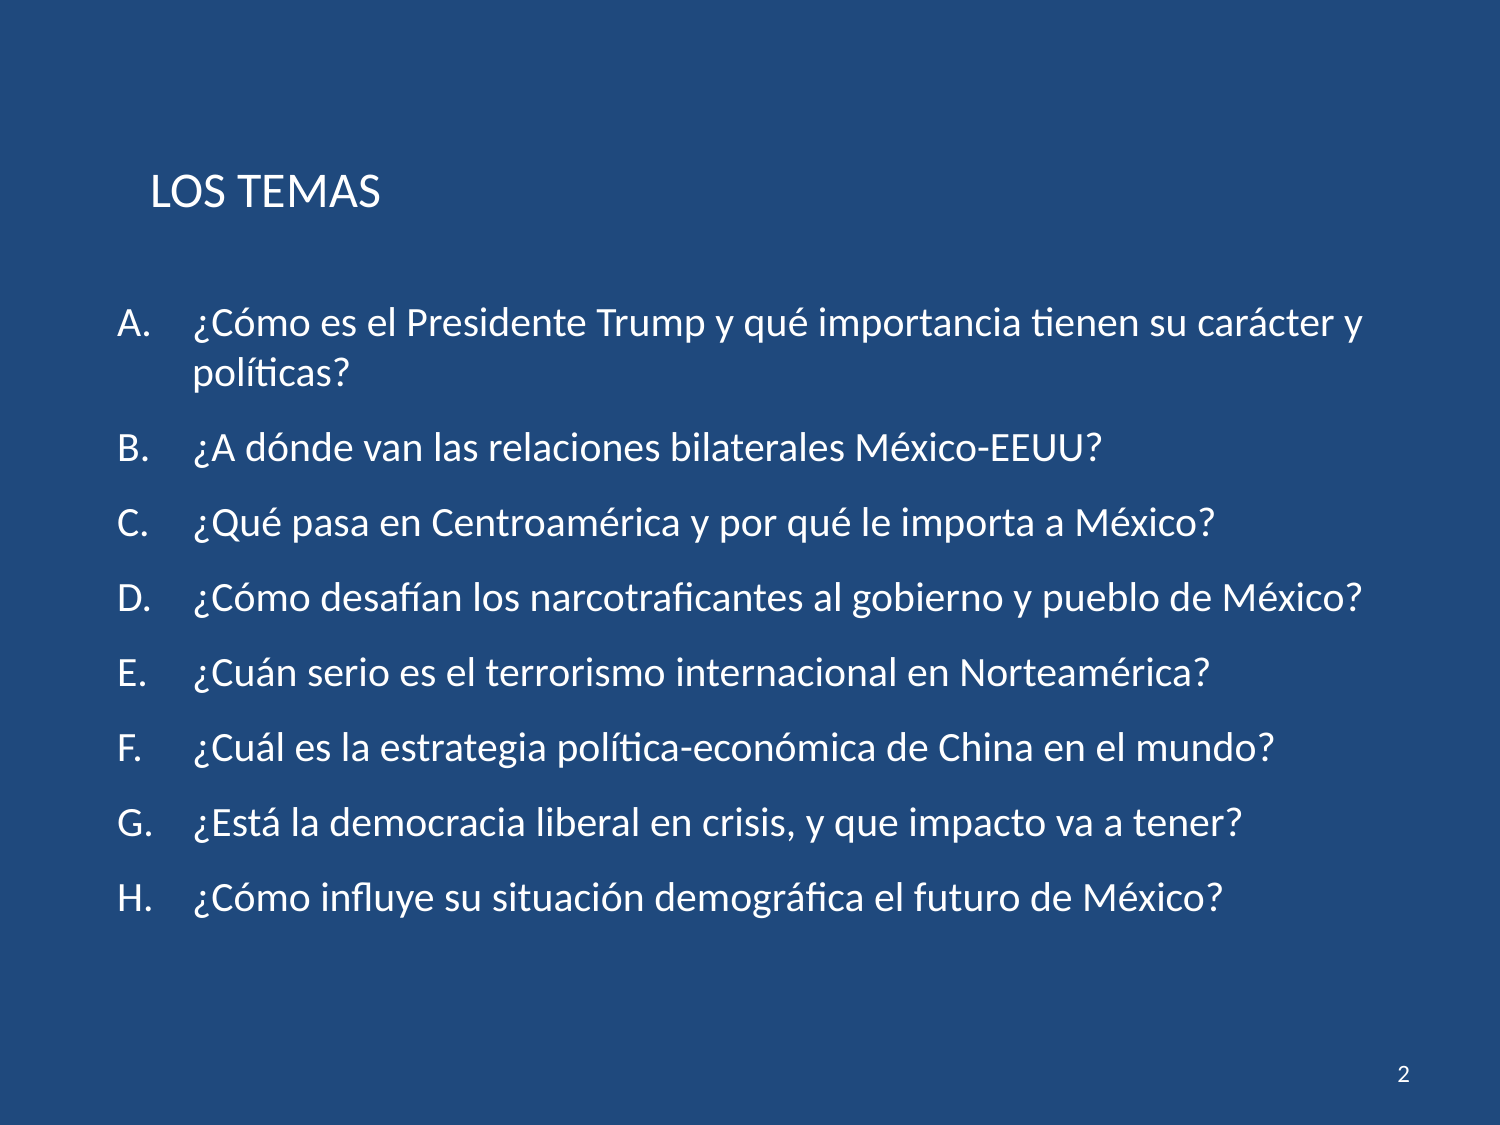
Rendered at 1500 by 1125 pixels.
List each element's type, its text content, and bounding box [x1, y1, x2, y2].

slide_number 2 [1074, 1042, 1425, 1103]
text_box LOS TEMAS [135, 149, 397, 225]
text_box ¿Cómo es el Presidente Trump y qué importancia tienen su carácter y políticas? ¿A dónde van las relaciones bilaterales México-EEUU? ¿Qué pasa en Centroamérica y por qué le importa a México? ¿Cómo desafían los narcotraficantes al gobierno y pueblo de México? ¿Cuán serio es el terrorismo internacional en Norteamérica? ¿Cuál es la estrategia política-económica de China en el mundo? ¿Está la democracia liberal en crisis, y que impacto va a tener? ¿Cómo influye su situación demográfica el futuro de México? [102, 287, 1390, 928]
